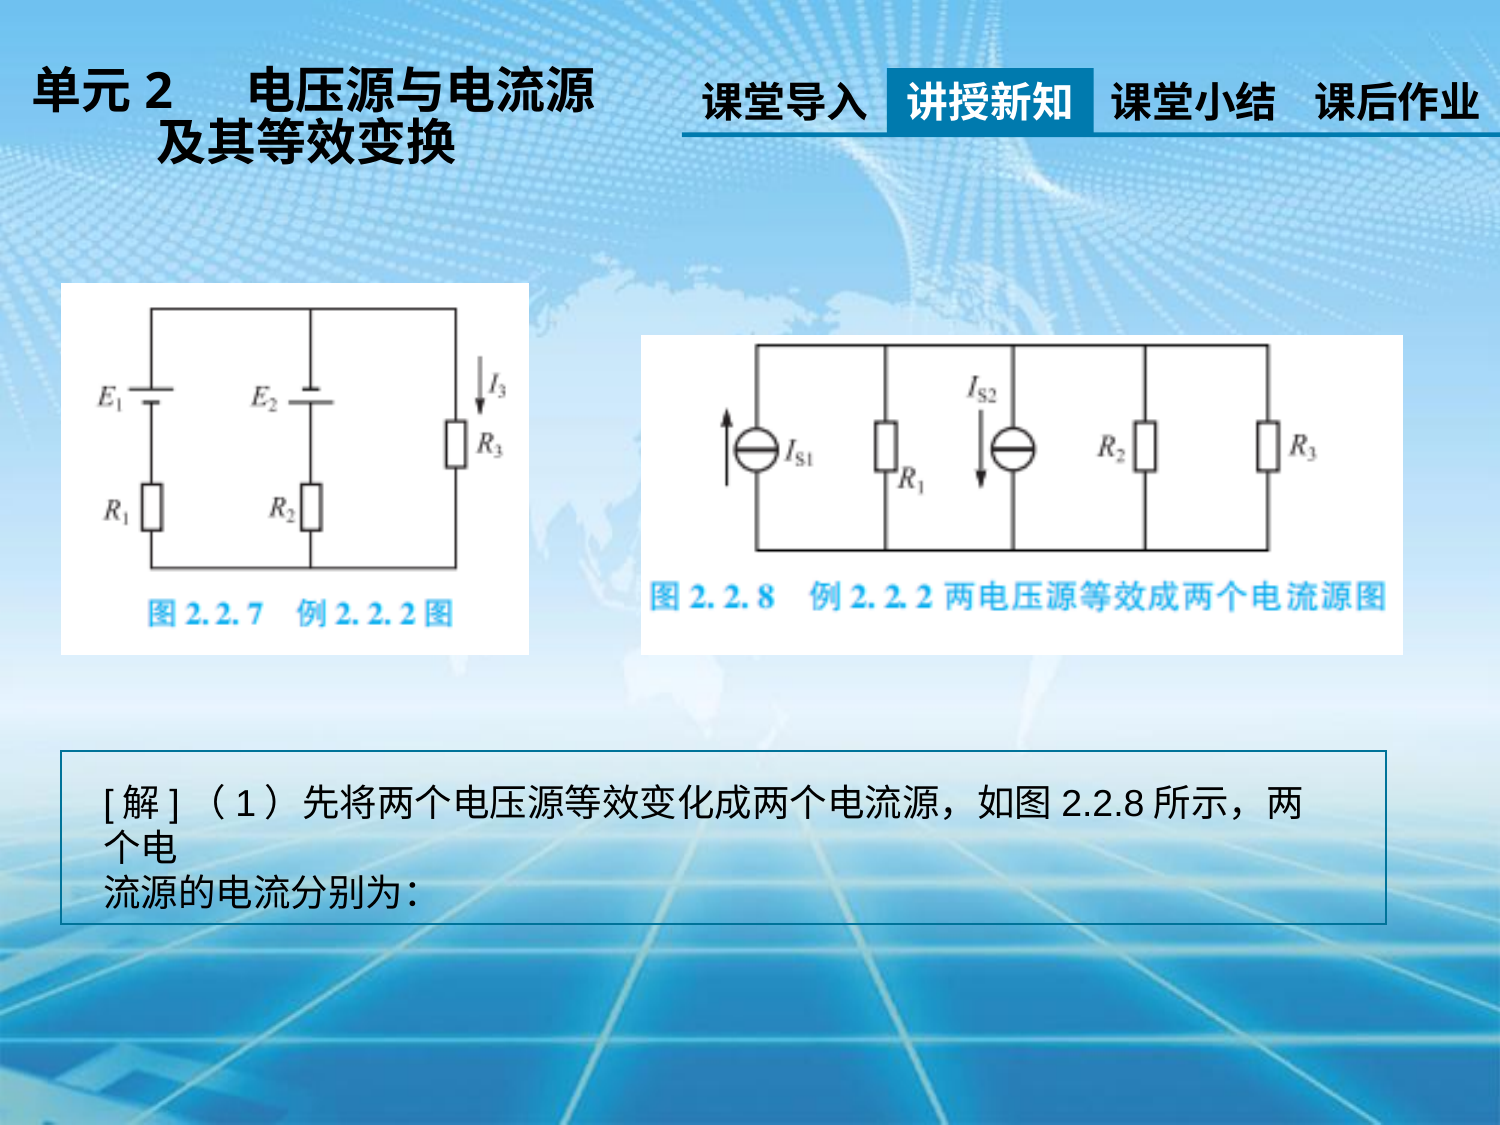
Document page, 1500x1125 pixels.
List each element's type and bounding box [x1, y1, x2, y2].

picture [0, 0, 1500, 1125]
text_box [60, 750, 1387, 925]
text_box [16, 59, 1500, 180]
